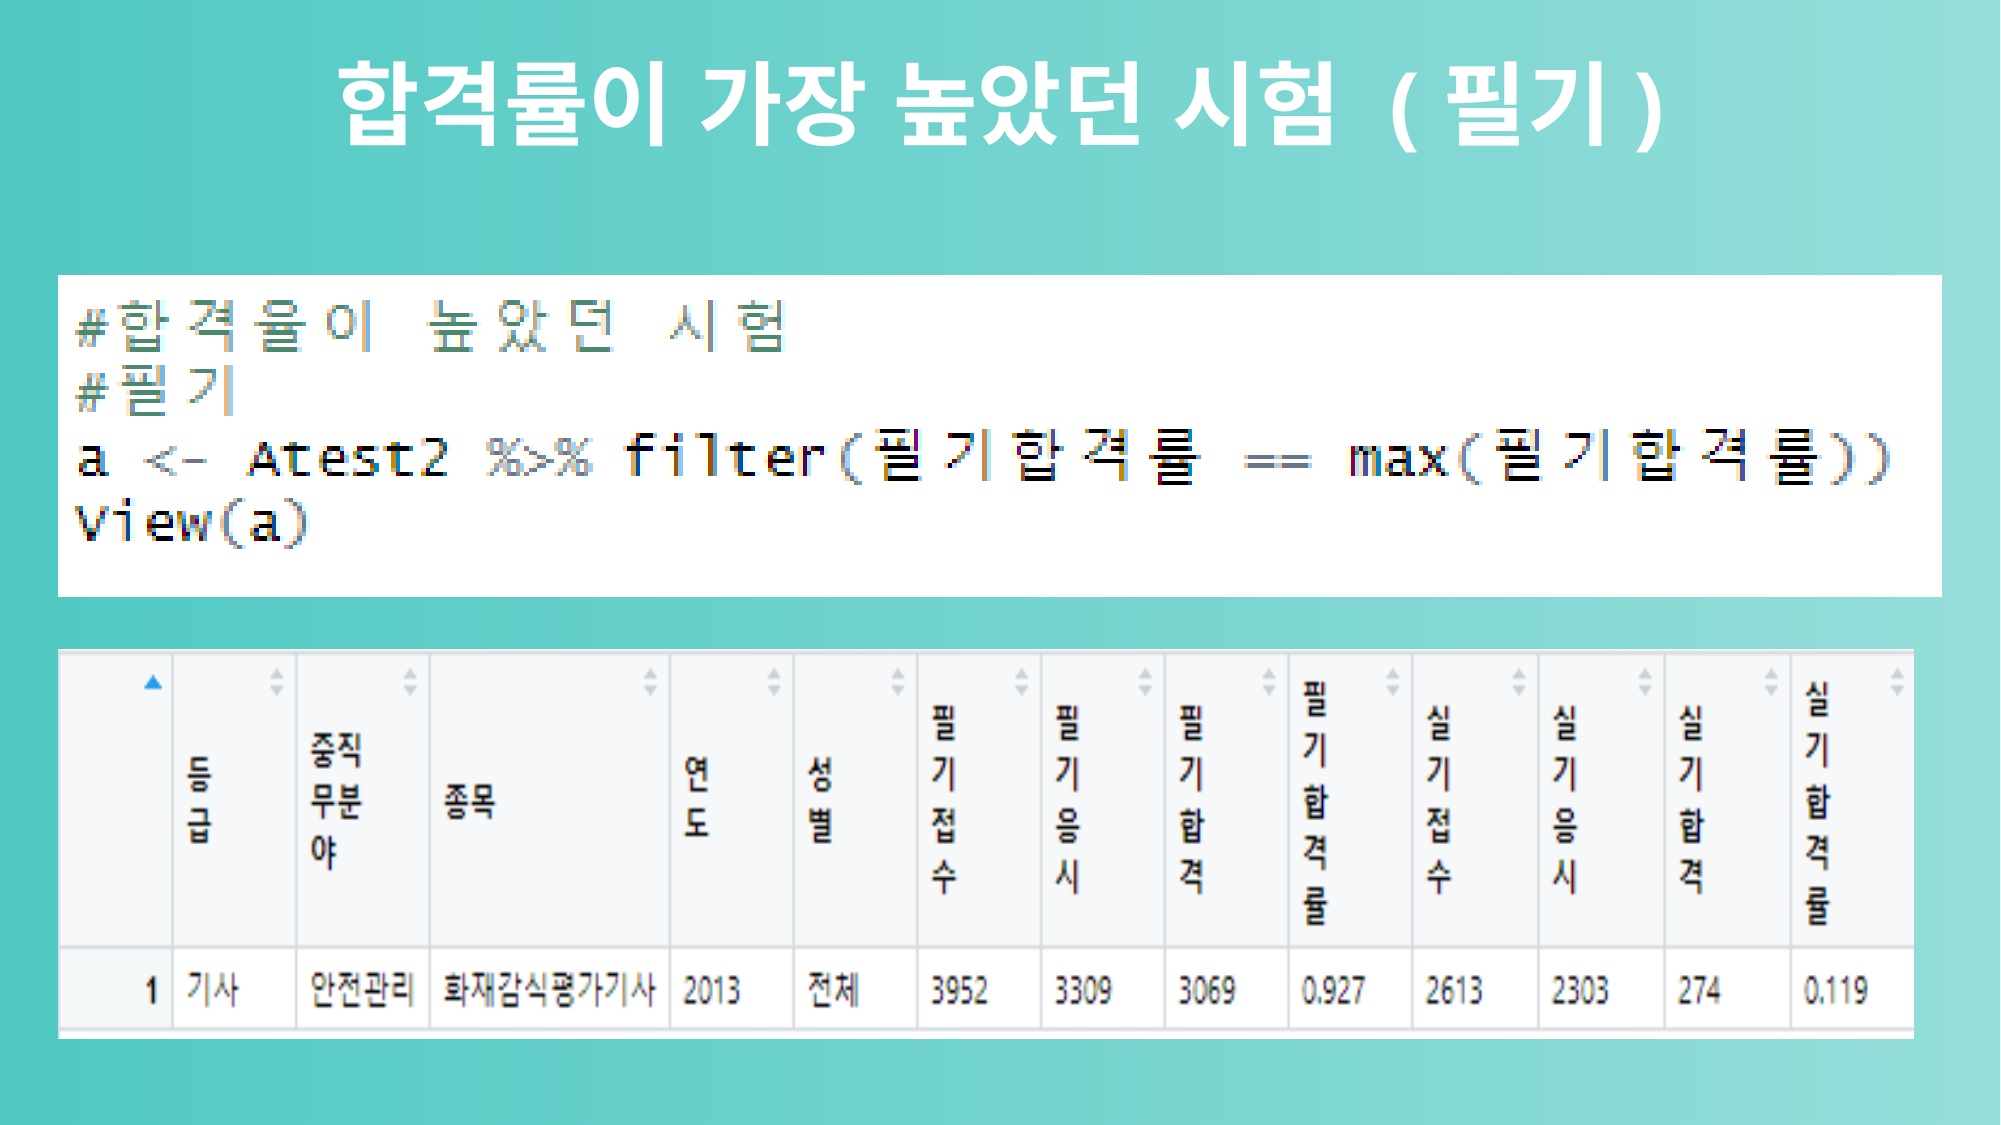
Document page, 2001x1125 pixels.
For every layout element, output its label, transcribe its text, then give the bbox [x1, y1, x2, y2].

text_box 합격률이 가장 높았던 시험 (필기) [0, 0, 2000, 218]
picture [0, 0, 2001, 1125]
